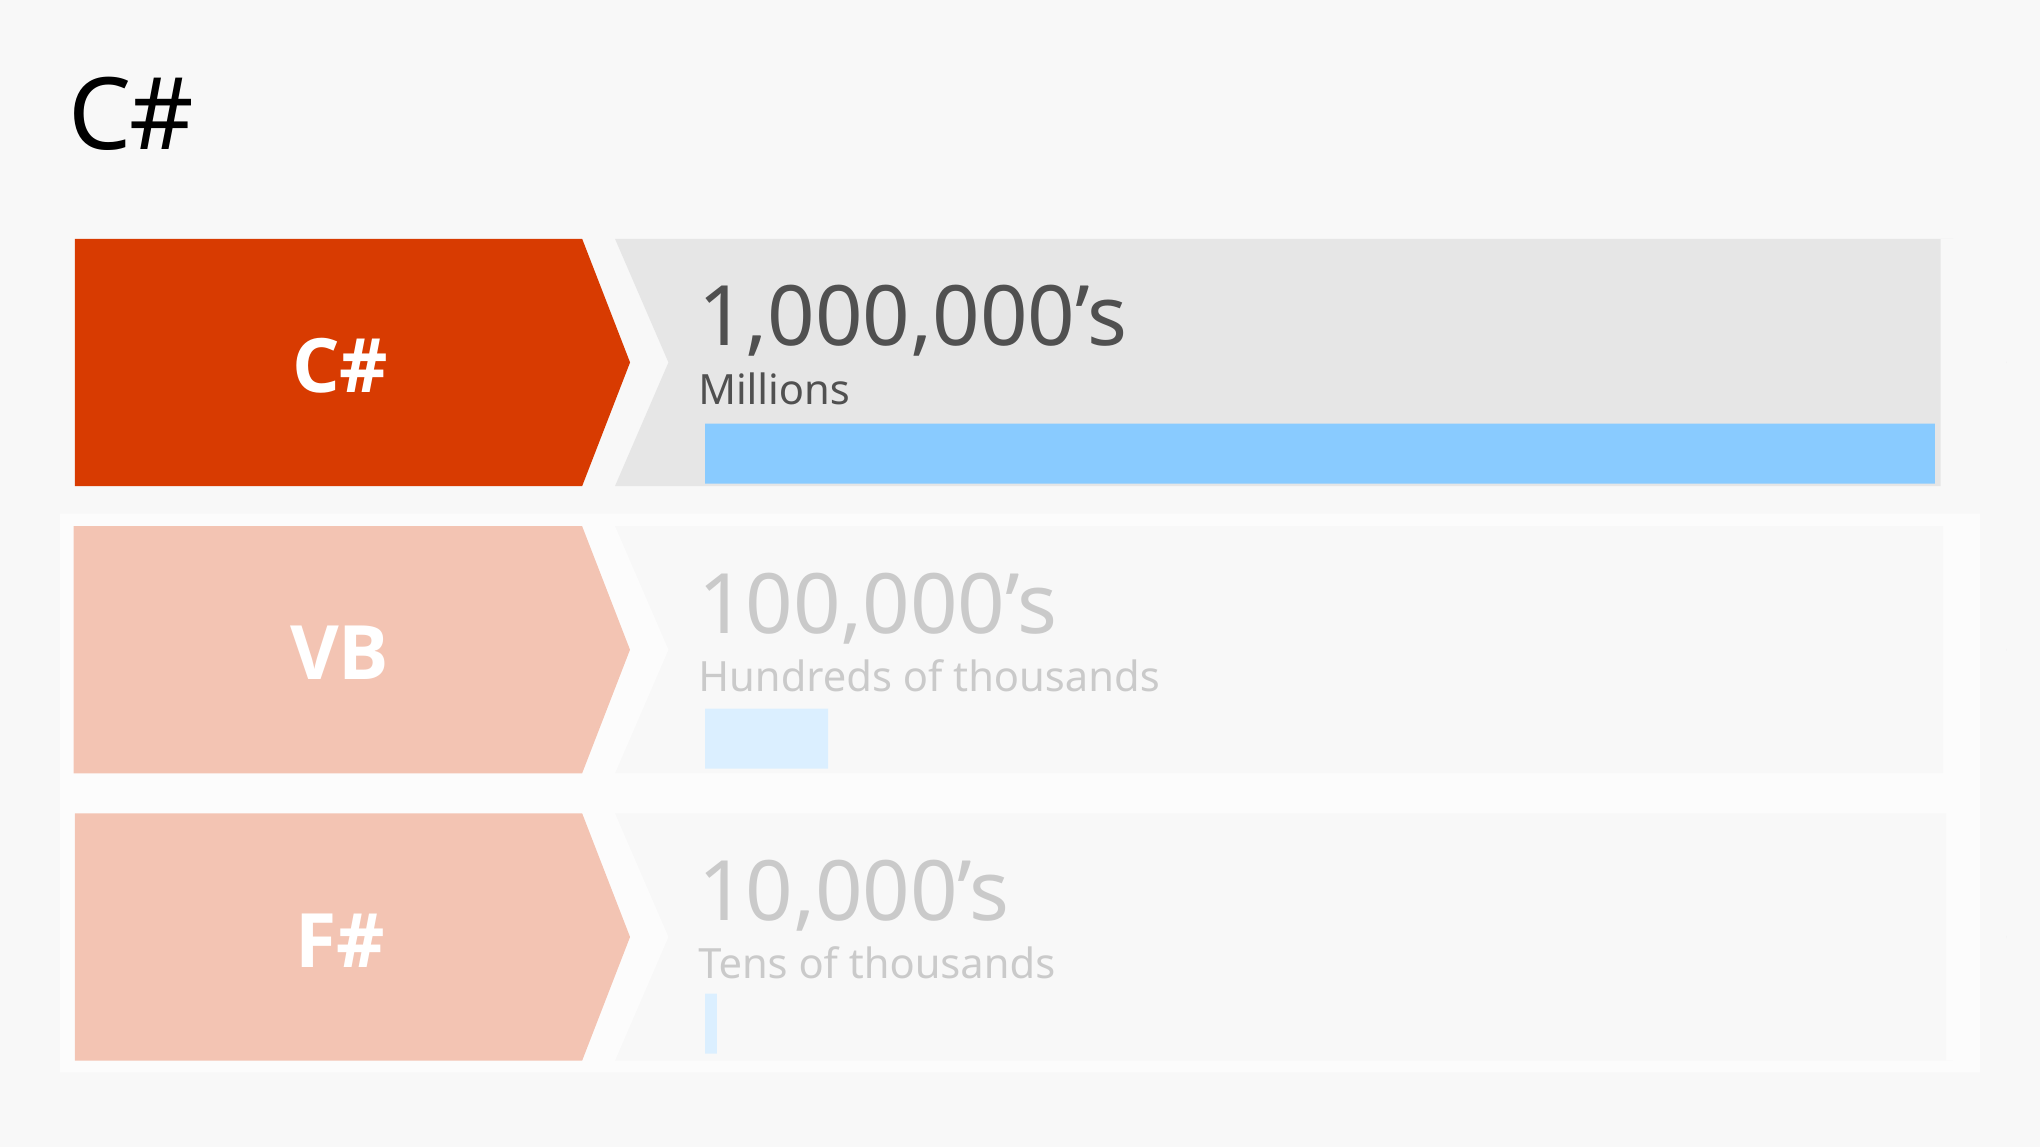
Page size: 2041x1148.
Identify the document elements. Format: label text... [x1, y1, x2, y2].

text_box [74, 238, 2007, 494]
text_box [59, 513, 1981, 1073]
title C# [45, 48, 1996, 199]
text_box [73, 525, 2007, 782]
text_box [74, 805, 2007, 1061]
